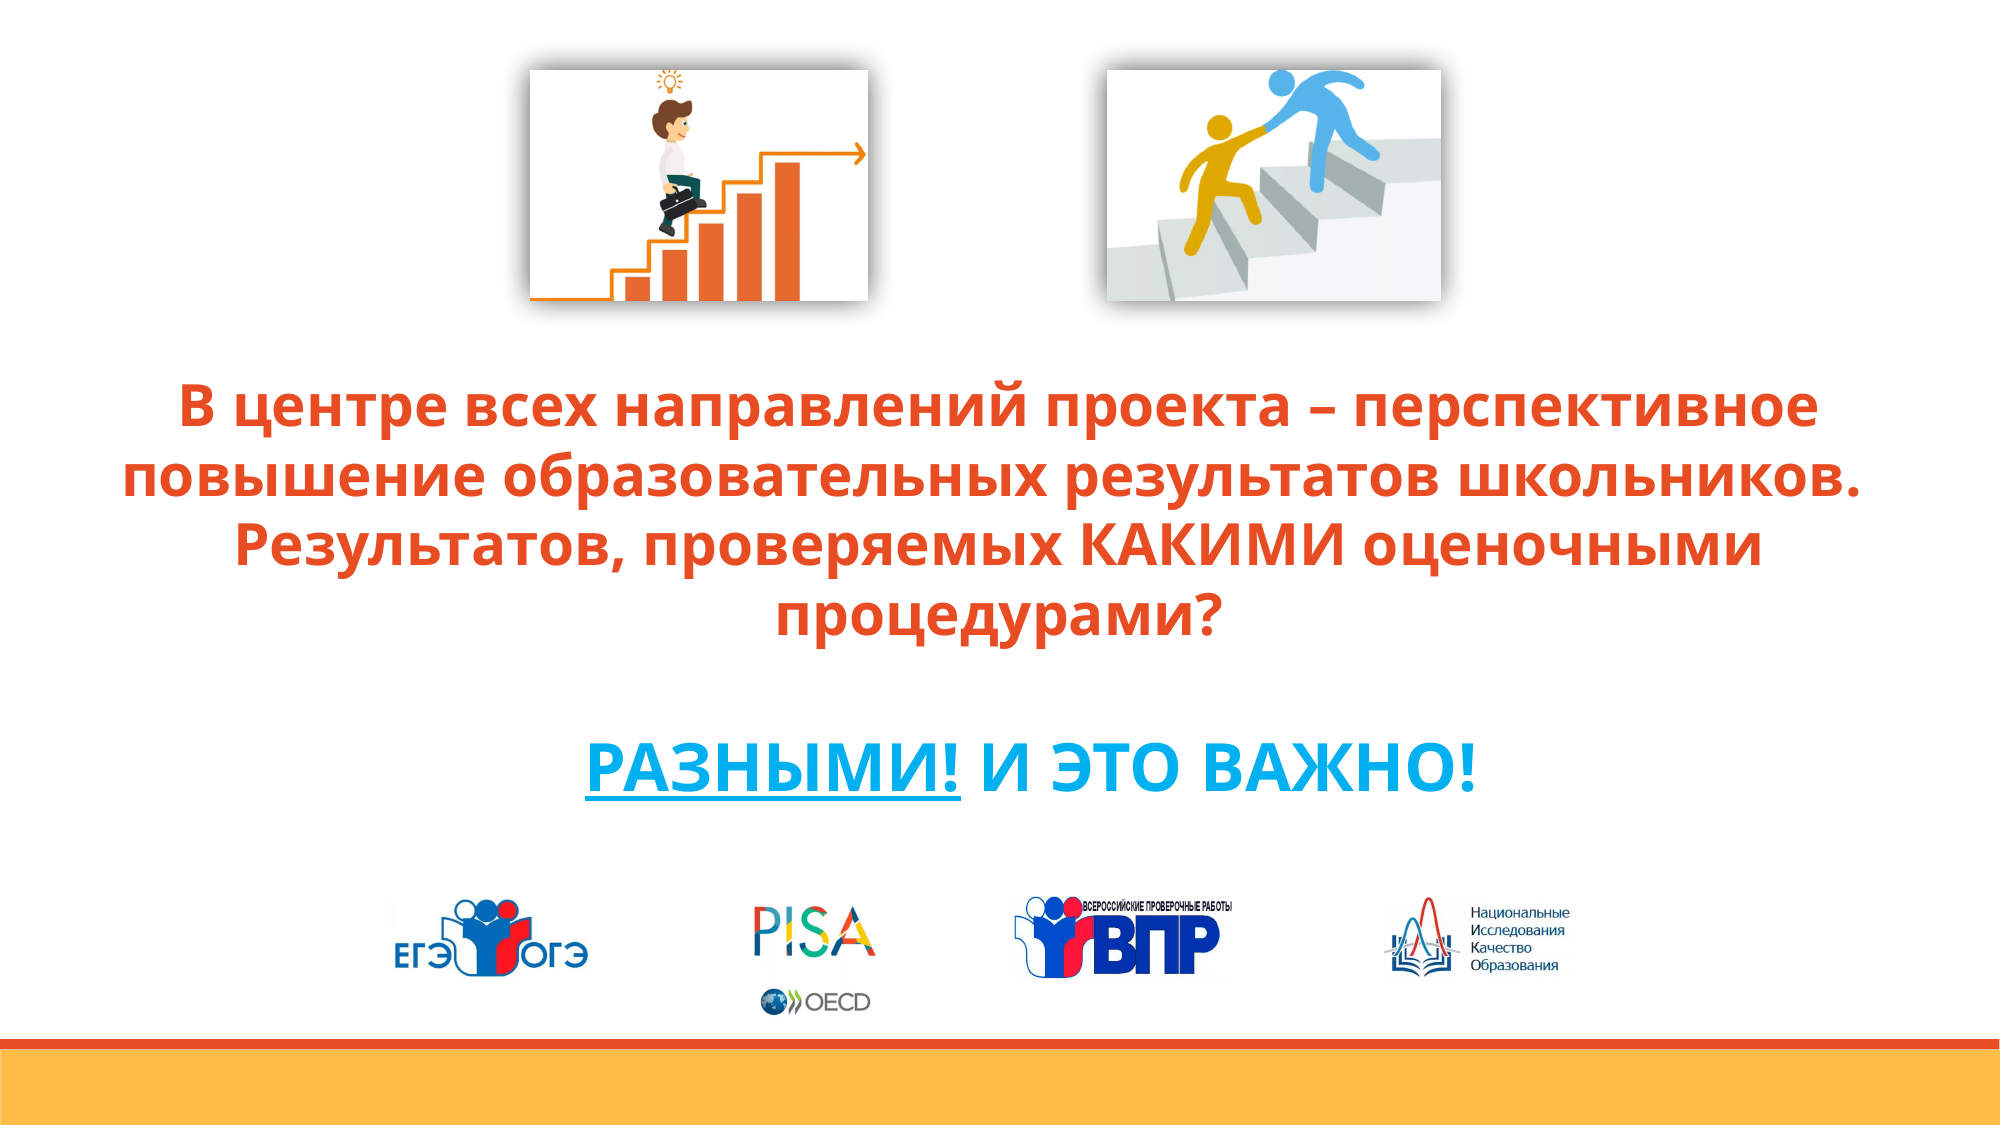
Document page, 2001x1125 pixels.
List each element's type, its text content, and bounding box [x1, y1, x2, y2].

picture [1107, 70, 1441, 302]
picture [530, 70, 868, 302]
picture [390, 895, 592, 980]
picture [1383, 896, 1574, 980]
picture [743, 900, 883, 1021]
text_box В центре всех направлений проекта – перспективное повышение образовательных результатов школьников. Результатов, проверяемых КАКИМИ оценочными процедурами? [104, 360, 1895, 655]
picture [1014, 895, 1232, 980]
text_box РАЗНЫМИ! И ЭТО ВАЖНО! [485, 717, 1594, 812]
